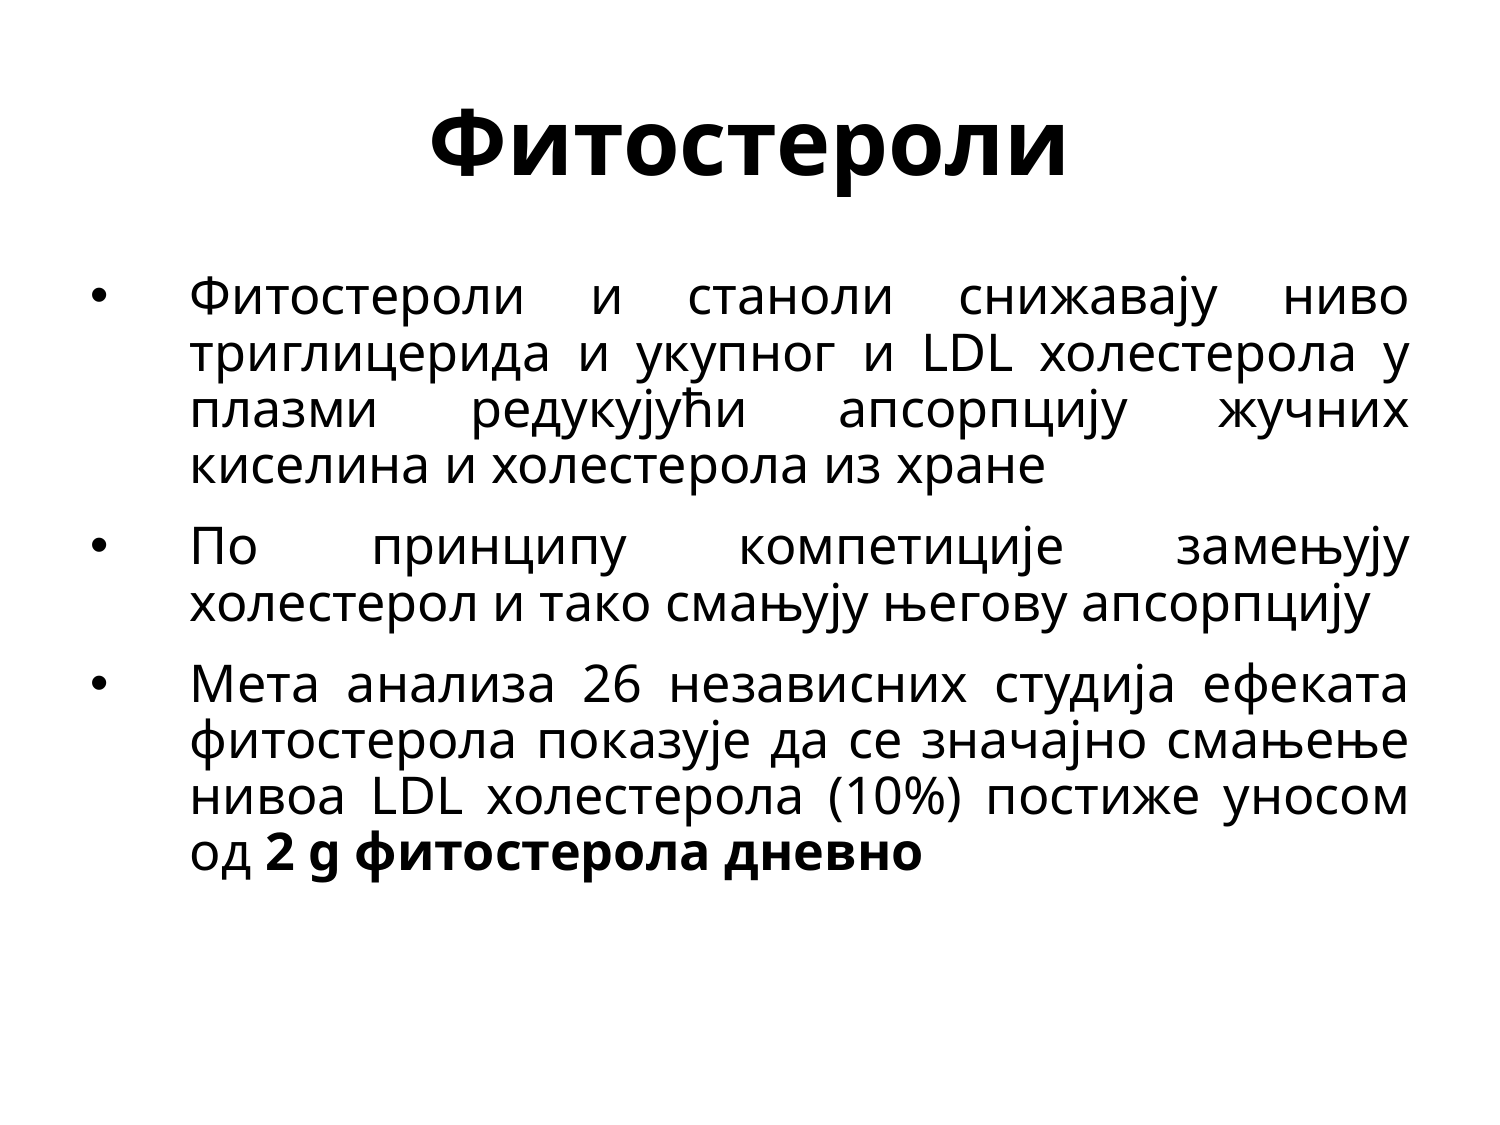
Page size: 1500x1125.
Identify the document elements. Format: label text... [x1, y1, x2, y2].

title Фитостероли [75, 45, 1425, 233]
list Фитостероли и станоли снижавају ниво триглицерида и укупног и LDL холестерола у плазми редукујући апсорпцију жучних киселина и холестерола из хране По принципу компетиције замењују холестерол и тако смањују његову апсорпцију Мета анализа 26 независних студија ефеката фитостерола показује да се значајно смањење нивоа LDL холестерола (10%) постиже уносом од 2 g фитостерола дневно [75, 262, 1425, 1005]
